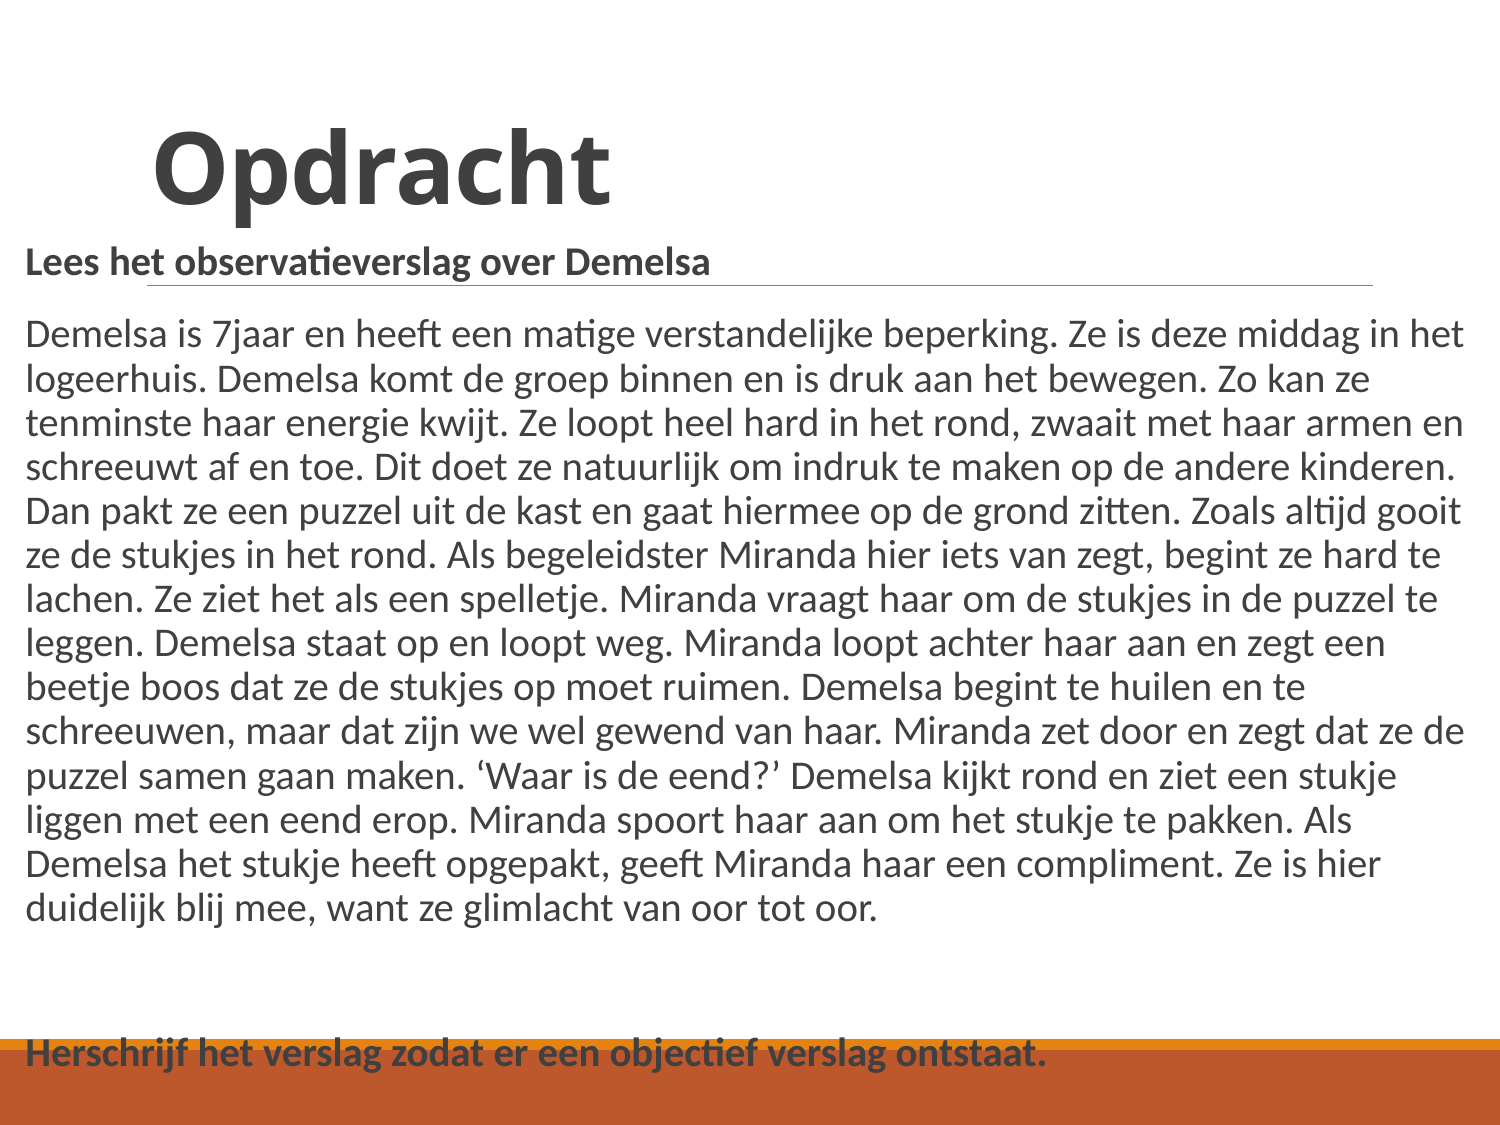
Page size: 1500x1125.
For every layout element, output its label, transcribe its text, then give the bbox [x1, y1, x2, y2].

title Opdracht [135, 97, 1373, 232]
list Lees het observatieverslag over Demelsa Demelsa is 7jaar en heeft een matige verstandelijke beperking. Ze is deze middag in het logeerhuis. Demelsa komt de groep binnen en is druk aan het bewegen. Zo kan ze tenminste haar energie kwijt. Ze loopt heel hard in het rond, zwaait met haar armen en schreeuwt af en toe. Dit doet ze natuurlijk om indruk te maken op de andere kinderen. Dan pakt ze een puzzel uit de kast en gaat hiermee op de grond zitten. Zoals altijd gooit ze de stukjes in het rond. Als begeleidster Miranda hier iets van zegt, begint ze hard te lachen. Ze ziet het als een spelletje. Miranda vraagt haar om de stukjes in de puzzel te leggen. Demelsa staat op en loopt weg. Miranda loopt achter haar aan en zegt een beetje boos dat ze de stukjes op moet ruimen. Demelsa begint te huilen en te schreeuwen, maar dat zijn we wel gewend van haar. Miranda zet door en zegt dat ze de puzzel samen gaan maken. ‘Waar is de eend?’ Demelsa kijkt rond en ziet een stukje liggen met een eend erop. Miranda spoort haar aan om het stukje te pakken. Als Demelsa het stukje heeft opgepakt, geeft Miranda haar een compliment. Ze is hier duidelijk blij mee, want ze glimlacht van oor tot oor. Herschrijf het verslag zodat er een objectief verslag ontstaat. [25, 232, 1484, 1087]
